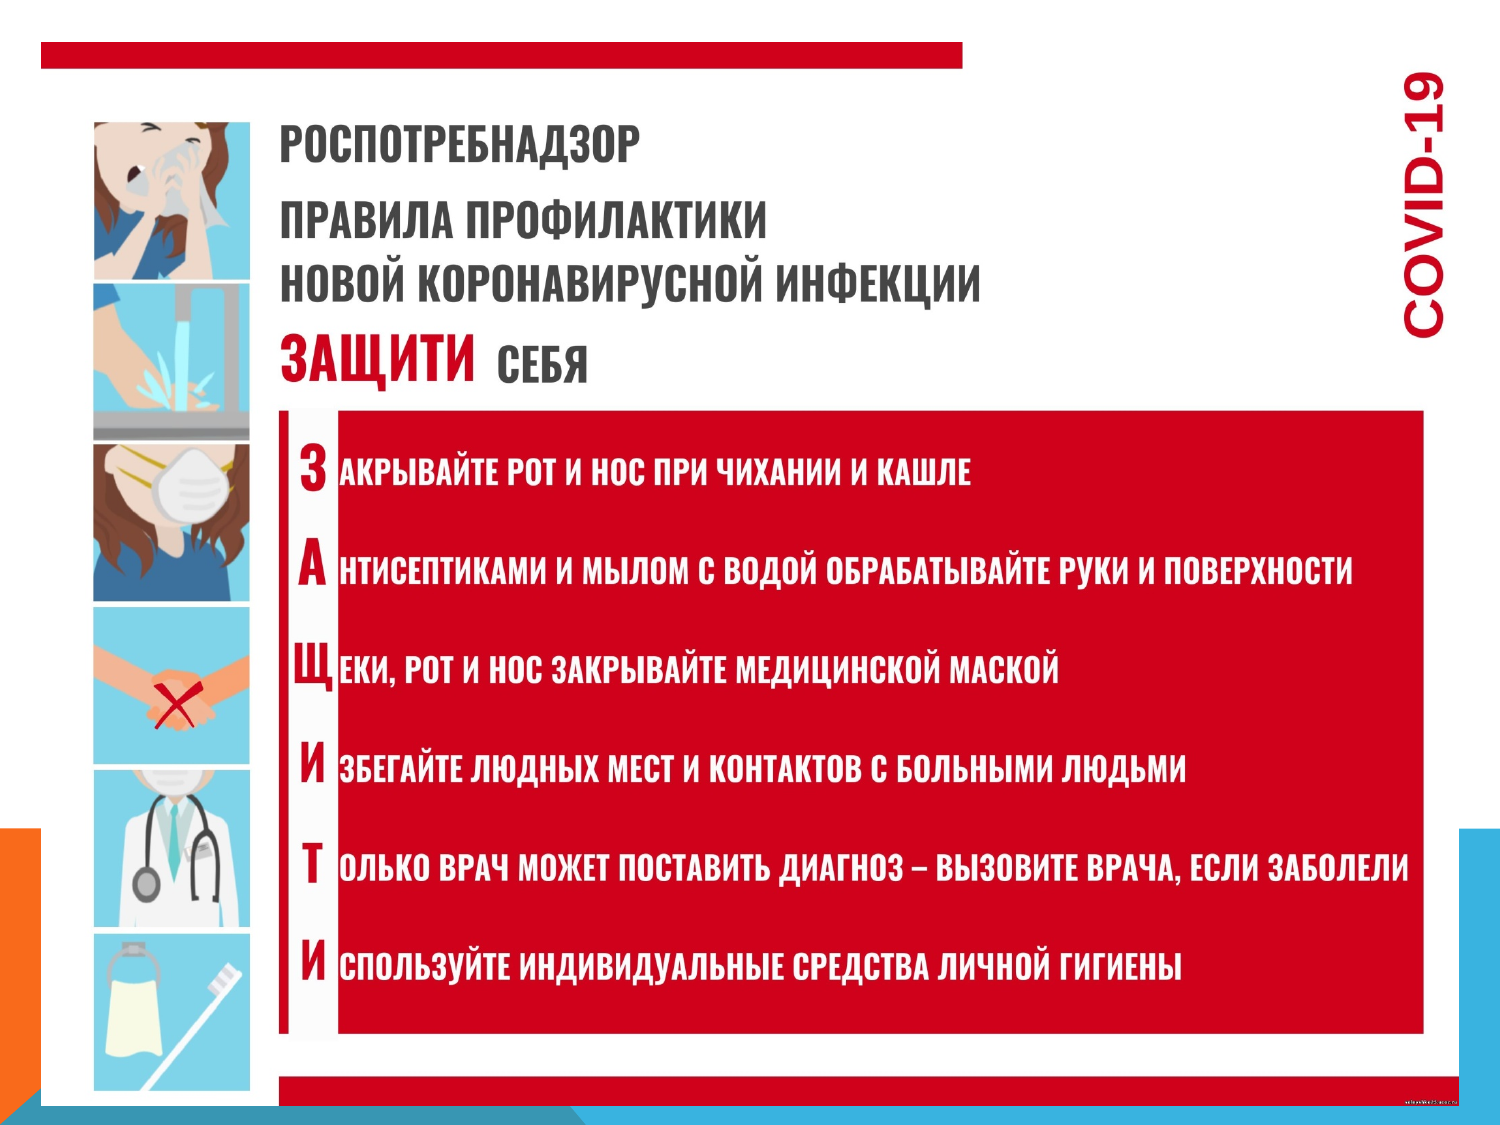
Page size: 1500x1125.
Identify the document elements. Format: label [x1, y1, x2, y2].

list [41, 42, 1459, 1107]
